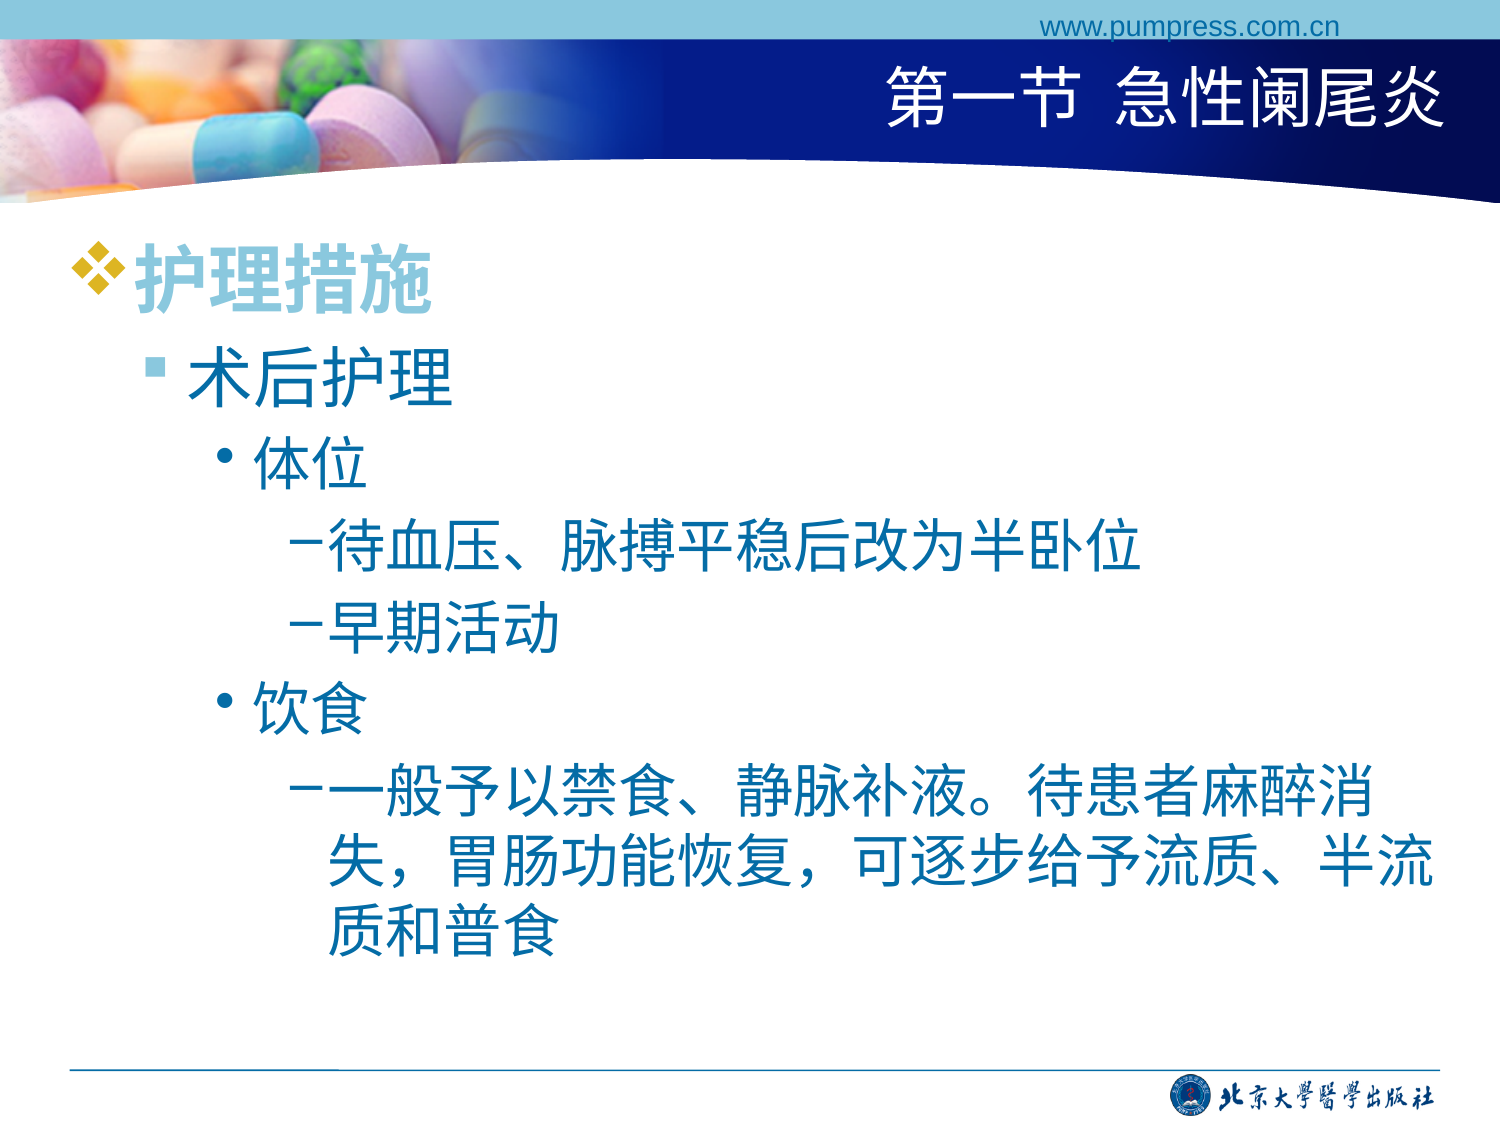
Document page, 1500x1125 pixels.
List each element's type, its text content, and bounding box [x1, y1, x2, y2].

slide_number www.pumpress.com.cn [1025, 0, 1463, 38]
list 护理措施 术后护理 体位 待血压、脉搏平稳后改为半卧位 早期活动 饮食 一般予以禁食、静脉补液。待患者麻醉消失，胃肠功能恢复，可逐步给予流质、半流质和普食 [49, 224, 1463, 1026]
picture [0, 40, 1500, 203]
picture [1170, 1074, 1436, 1118]
title 第一节 急性阑尾炎 [137, 49, 1463, 143]
